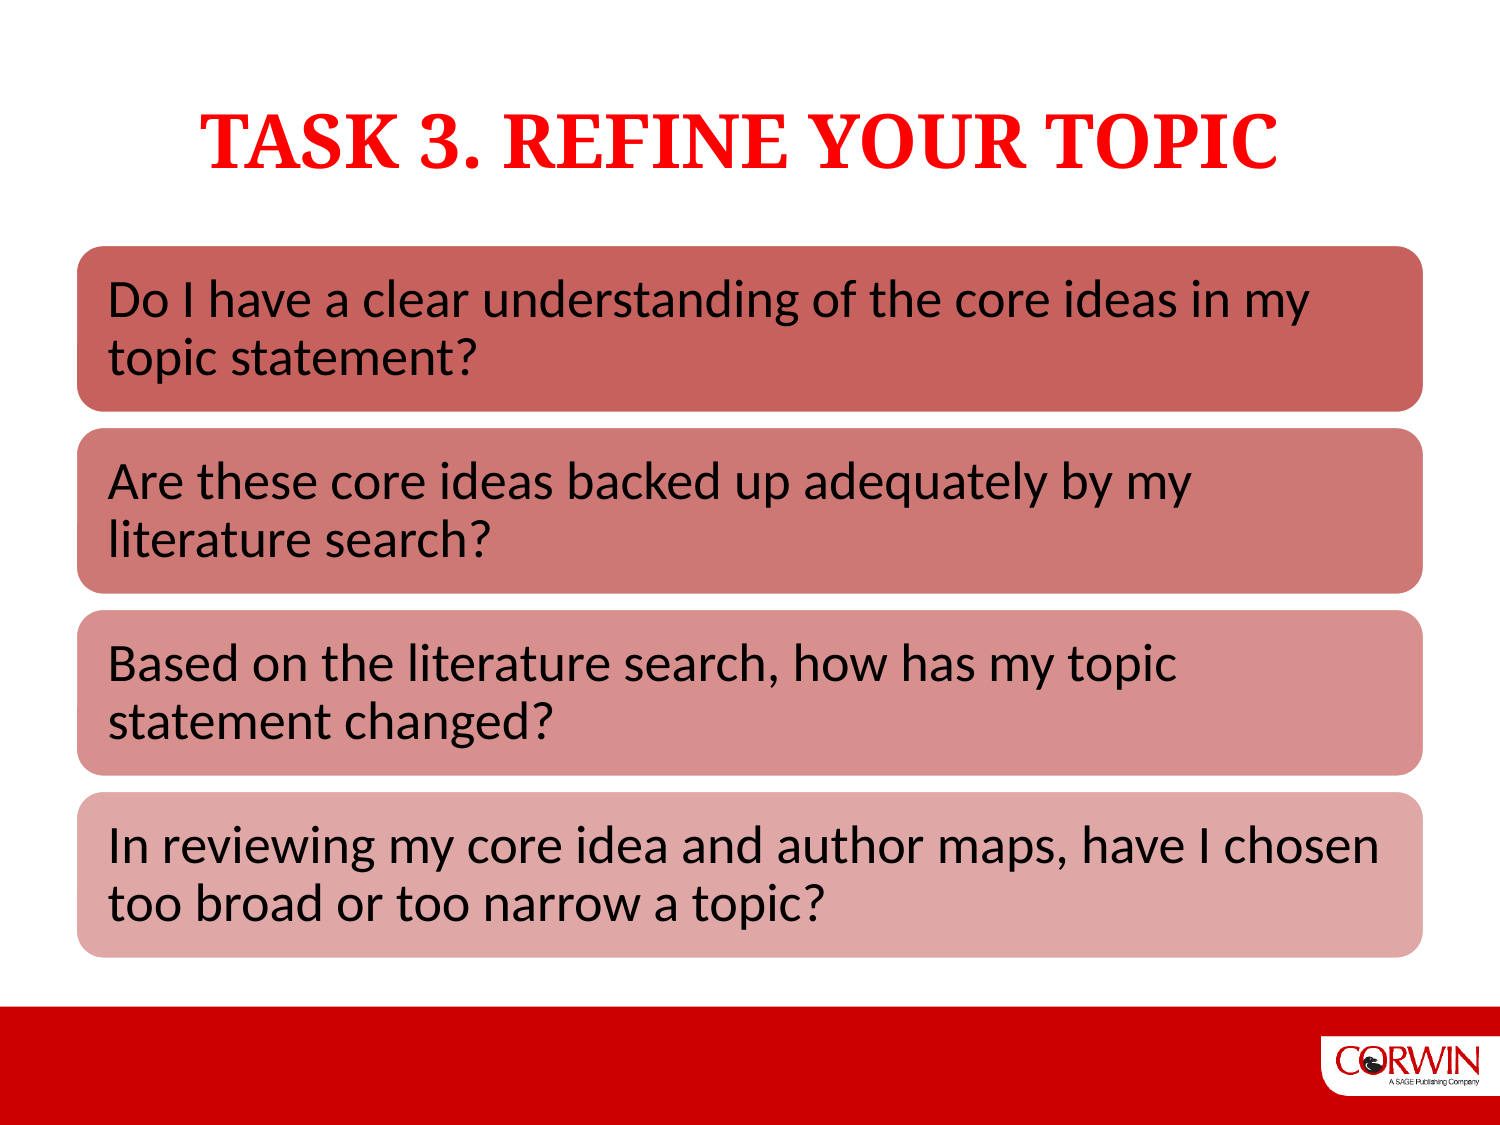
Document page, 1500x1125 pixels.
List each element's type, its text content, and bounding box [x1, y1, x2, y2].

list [74, 230, 1426, 974]
title TASK 3. REFINE YOUR TOPIC [75, 45, 1425, 230]
picture [0, 0, 1500, 1125]
